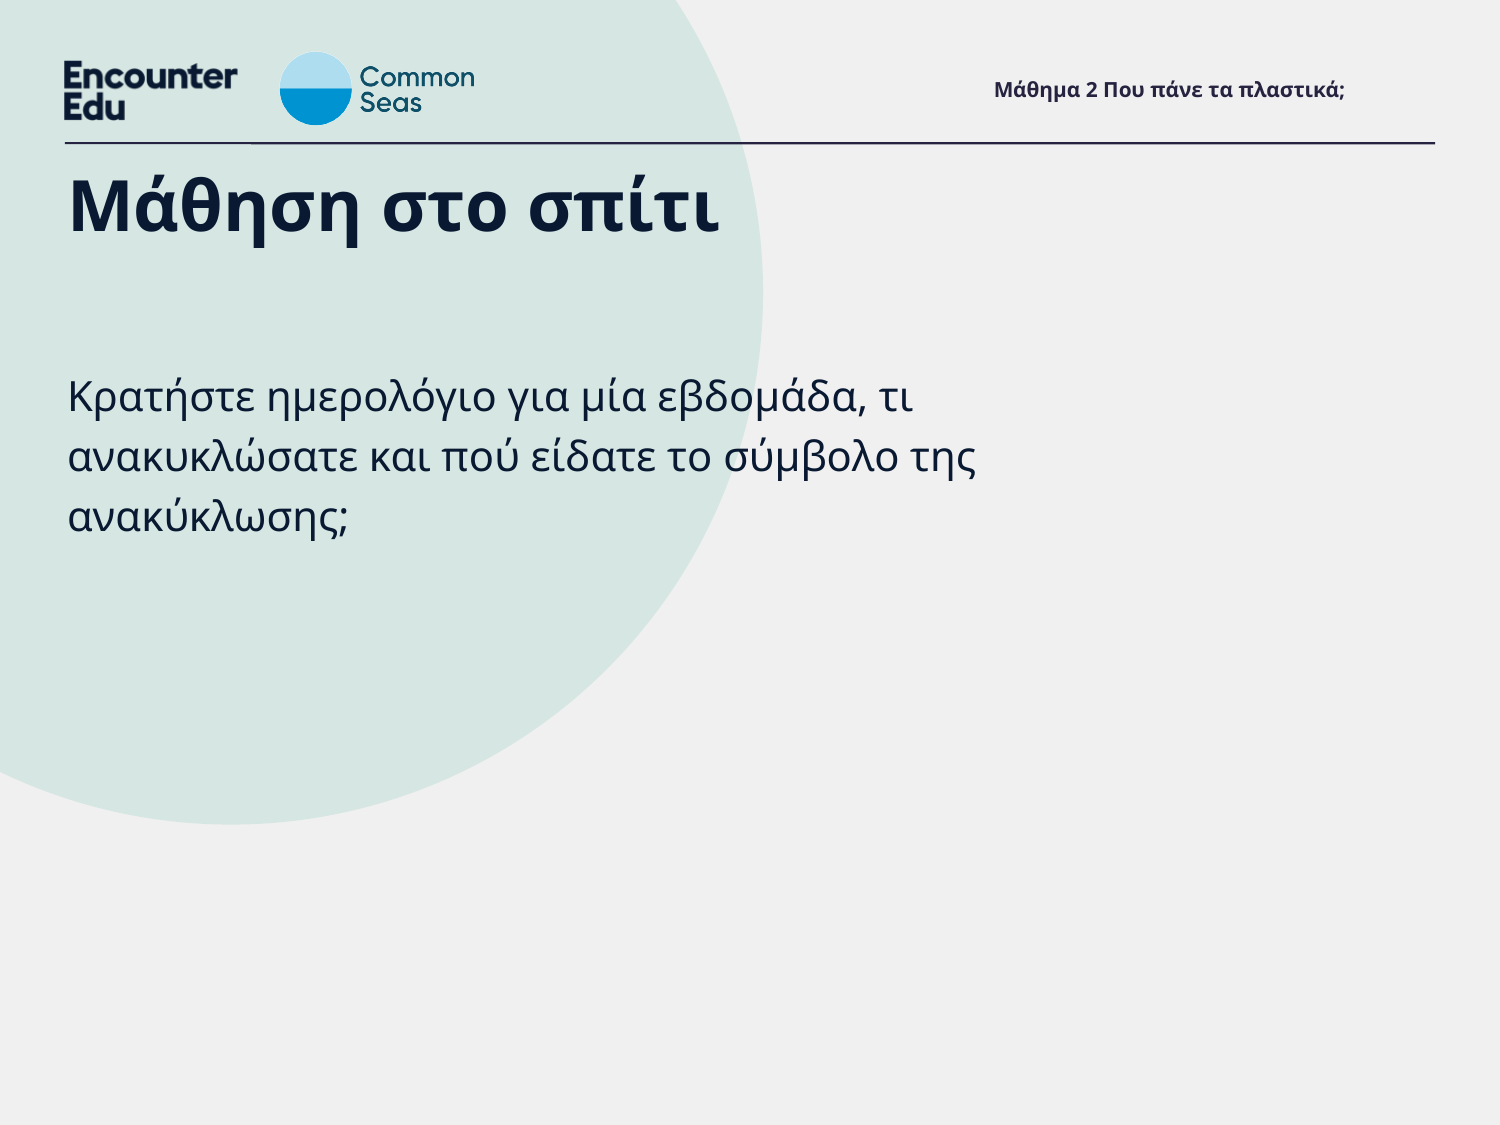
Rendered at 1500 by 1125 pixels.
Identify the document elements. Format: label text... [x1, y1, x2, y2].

list Κρατήστε ημερολόγιο για μία εβδομάδα, τι ανακυκλώσατε και πού είδατε το σύμβολο της ανακύκλωσης; [59, 352, 1082, 728]
title Μάθημα 2 Που πάνε τα πλαστικά; [749, 67, 1359, 114]
list Μάθηση στο σπίτι [59, 162, 929, 345]
picture [60, 59, 243, 122]
picture [272, 49, 482, 128]
